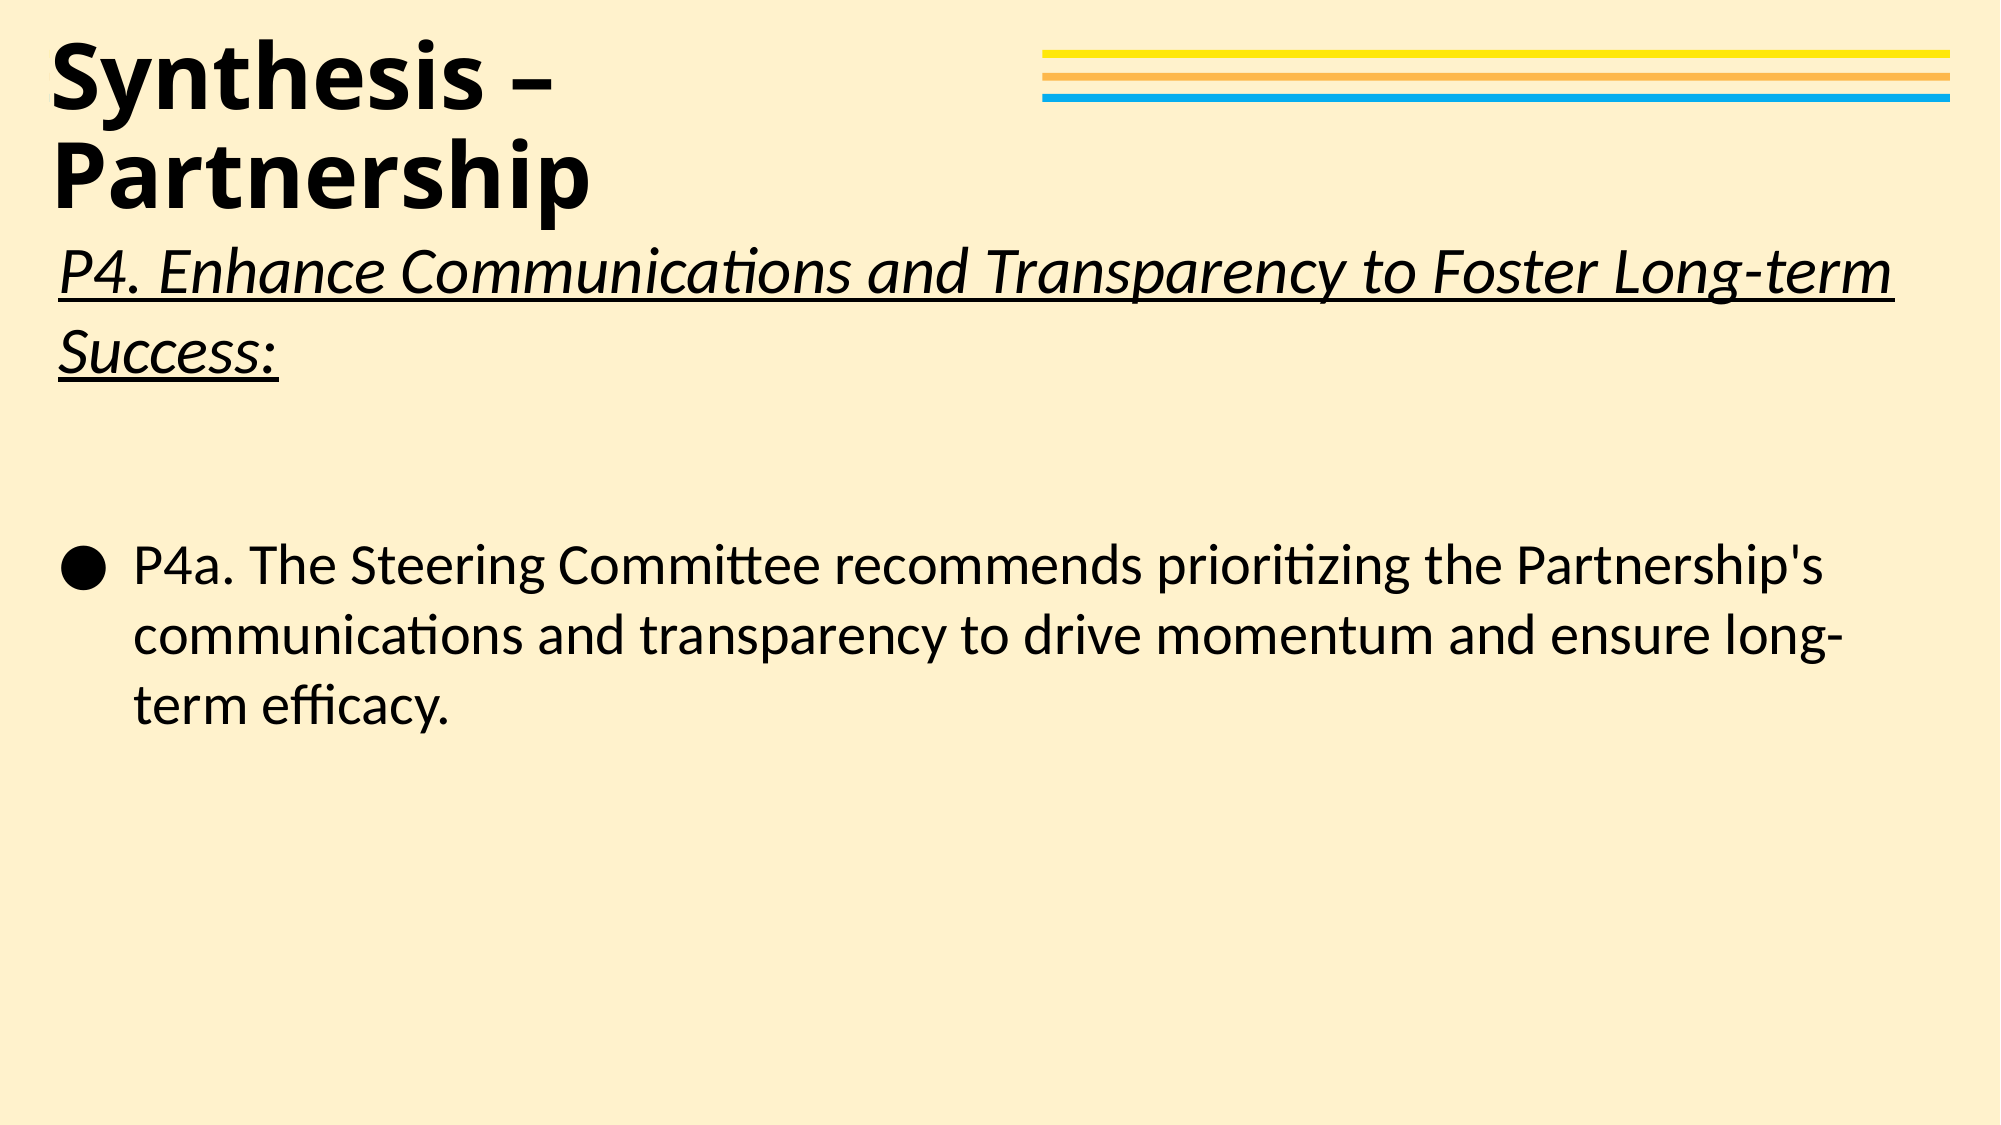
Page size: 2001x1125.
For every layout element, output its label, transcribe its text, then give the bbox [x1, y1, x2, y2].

title Synthesis – Partnership [49, 29, 1043, 226]
list P4. Enhance Communications and Transparency to Foster Long-term Success: P4a. The Steering Committee recommends prioritizing the Partnership's communications and transparency to drive momentum and ensure long-term efficacy. [49, 226, 1950, 750]
